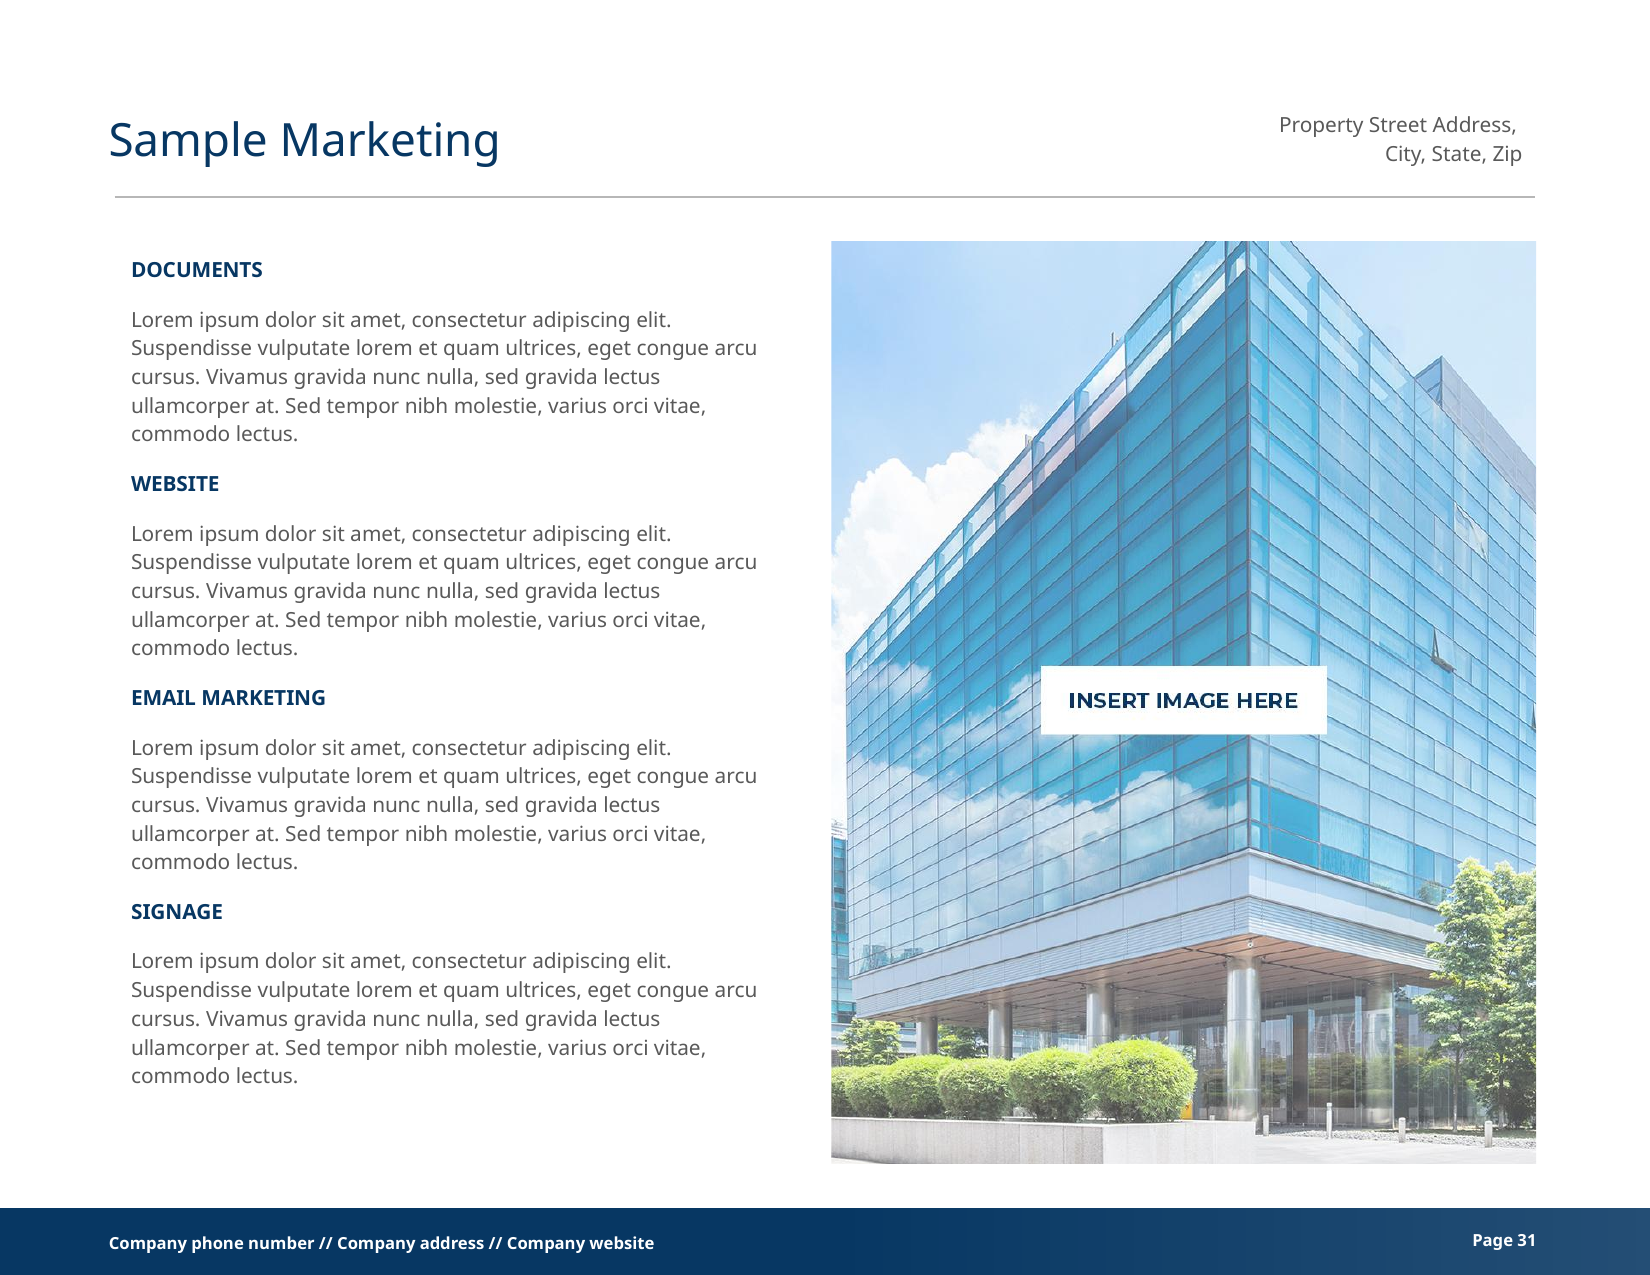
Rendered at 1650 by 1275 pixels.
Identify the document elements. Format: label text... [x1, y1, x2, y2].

subtitle DOCUMENTS Lorem ipsum dolor sit amet, consectetur adipiscing elit. Suspendisse vulputate lorem et quam ultrices, eget congue arcu cursus. Vivamus gravida nunc nulla, sed gravida lectus ullamcorper at. Sed tempor nibh molestie, varius orci vitae, commodo lectus. WEBSITE Lorem ipsum dolor sit amet, consectetur adipiscing elit. Suspendisse vulputate lorem et quam ultrices, eget congue arcu cursus. Vivamus gravida nunc nulla, sed gravida lectus ullamcorper at. Sed tempor nibh molestie, varius orci vitae, commodo lectus. EMAIL MARKETING Lorem ipsum dolor sit amet, consectetur adipiscing elit. Suspendisse vulputate lorem et quam ultrices, eget congue arcu cursus. Vivamus gravida nunc nulla, sed gravida lectus ullamcorper at. Sed tempor nibh molestie, varius orci vitae, commodo lectus. SIGNAGE Lorem ipsum dolor sit amet, consectetur adipiscing elit. Suspendisse vulputate lorem et quam ultrices, eget congue arcu cursus. Vivamus gravida nunc nulla, sed gravida lectus ullamcorper at. Sed tempor nibh molestie, varius orci vitae, commodo lectus. [112, 234, 784, 1188]
subtitle Sample Marketing [90, 83, 1598, 178]
picture [831, 240, 1537, 1165]
slide_number Page ‹#› [1143, 1208, 1556, 1275]
